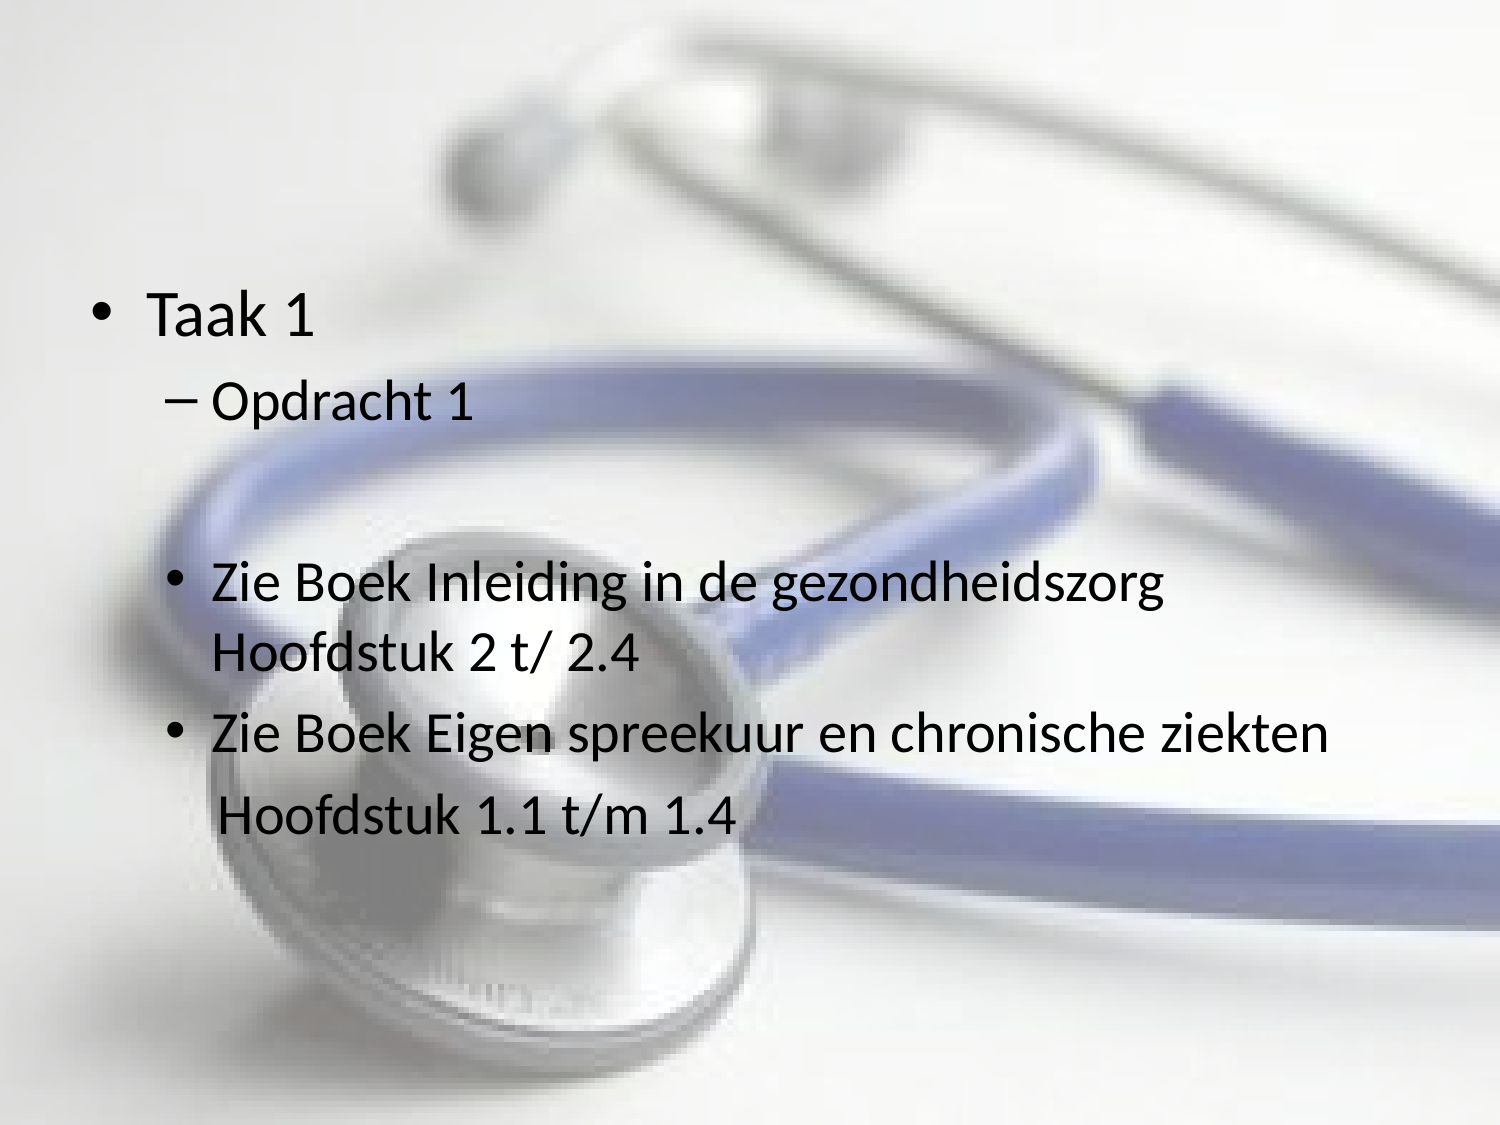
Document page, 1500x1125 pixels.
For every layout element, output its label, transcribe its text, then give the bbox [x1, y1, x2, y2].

list Taak 1 Opdracht 1 Zie Boek Inleiding in de gezondheidszorg Hoofdstuk 2 t/ 2.4 Zie Boek Eigen spreekuur en chronische ziekten Hoofdstuk 1.1 t/m 1.4 [75, 262, 1425, 1005]
